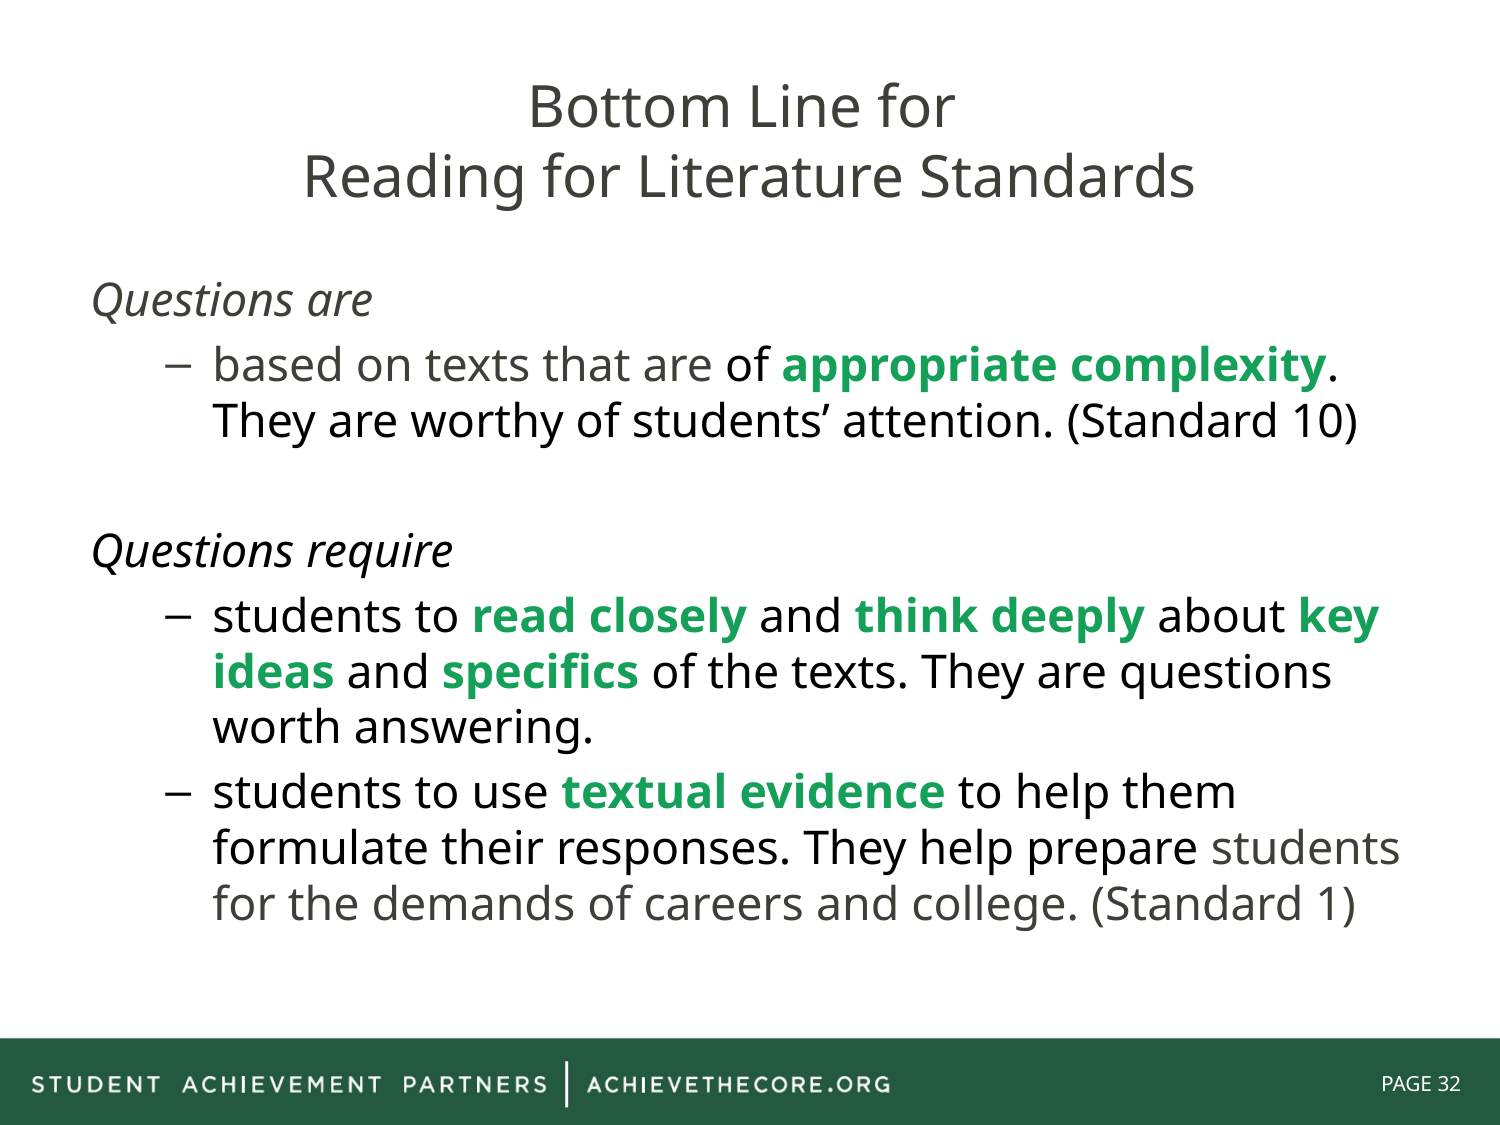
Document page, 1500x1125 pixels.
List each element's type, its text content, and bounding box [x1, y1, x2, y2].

list Questions are based on texts that are of appropriate complexity. They are worthy of students’ attention. (Standard 10) Questions require students to read closely and think deeply about key ideas and specifics of the texts. They are questions worth answering. students to use textual evidence to help them formulate their responses. They help prepare students for the demands of careers and college. (Standard 1) [75, 262, 1425, 1005]
title Bottom Line for Reading for Literature Standards [75, 45, 1425, 233]
